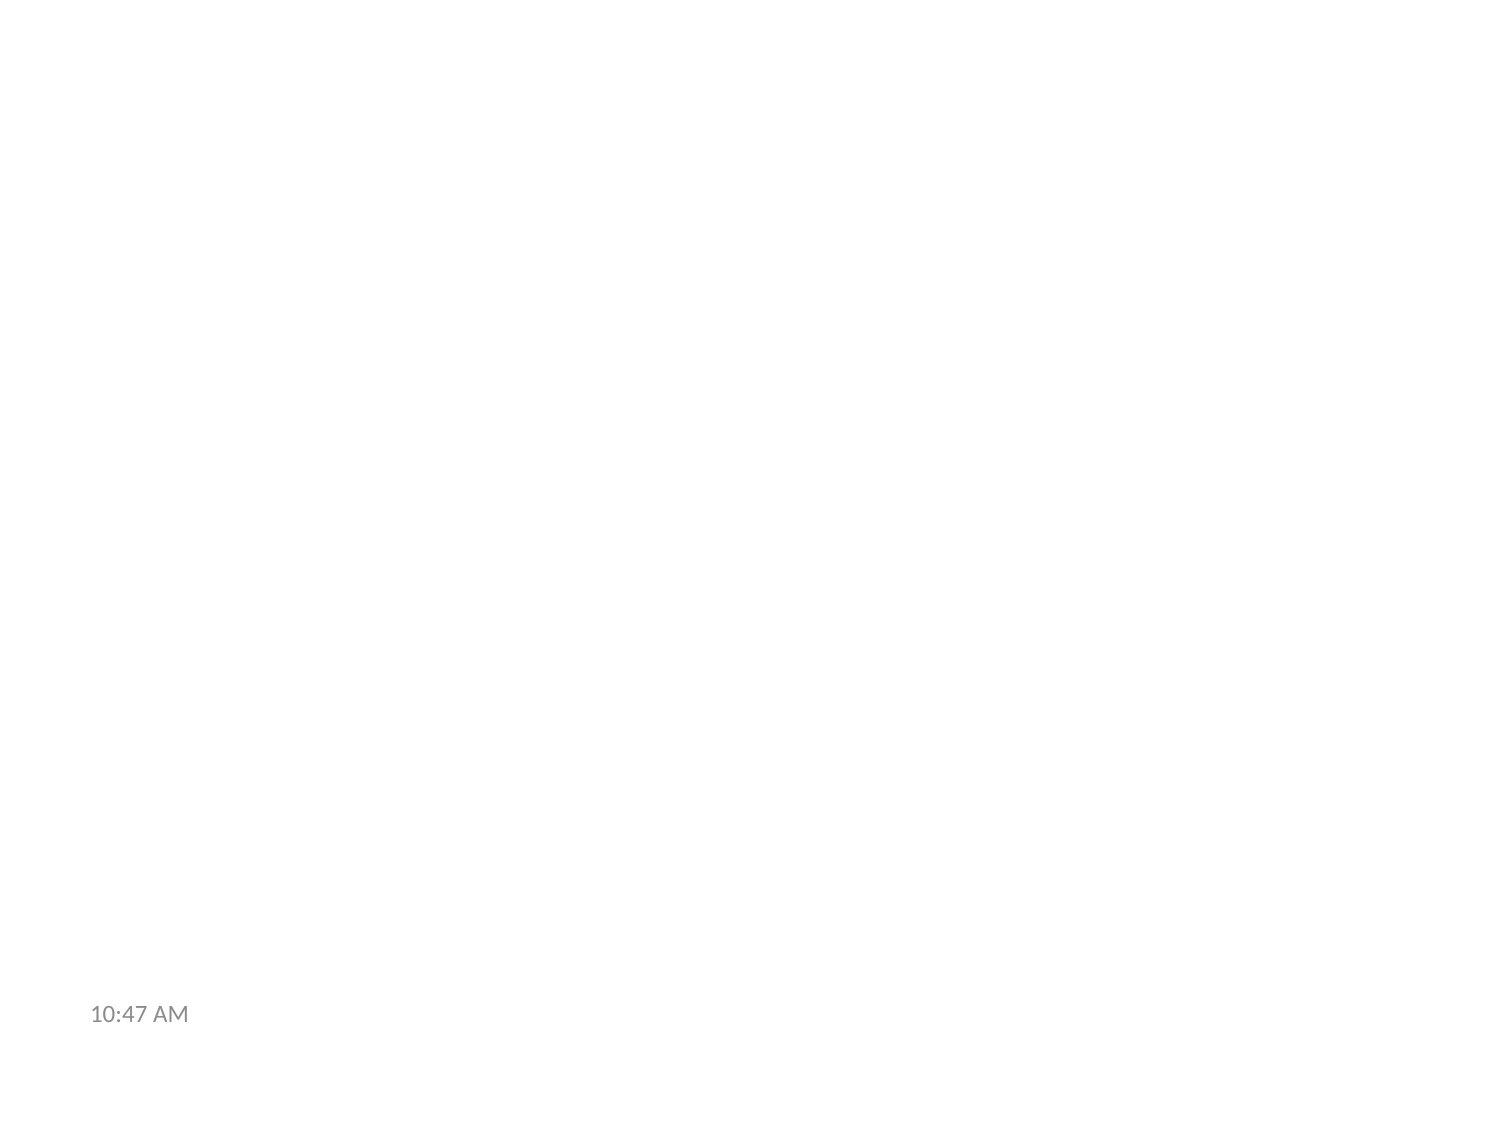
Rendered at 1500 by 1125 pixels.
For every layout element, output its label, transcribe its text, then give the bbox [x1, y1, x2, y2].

text_box 3:35 PM [75, 982, 425, 1043]
